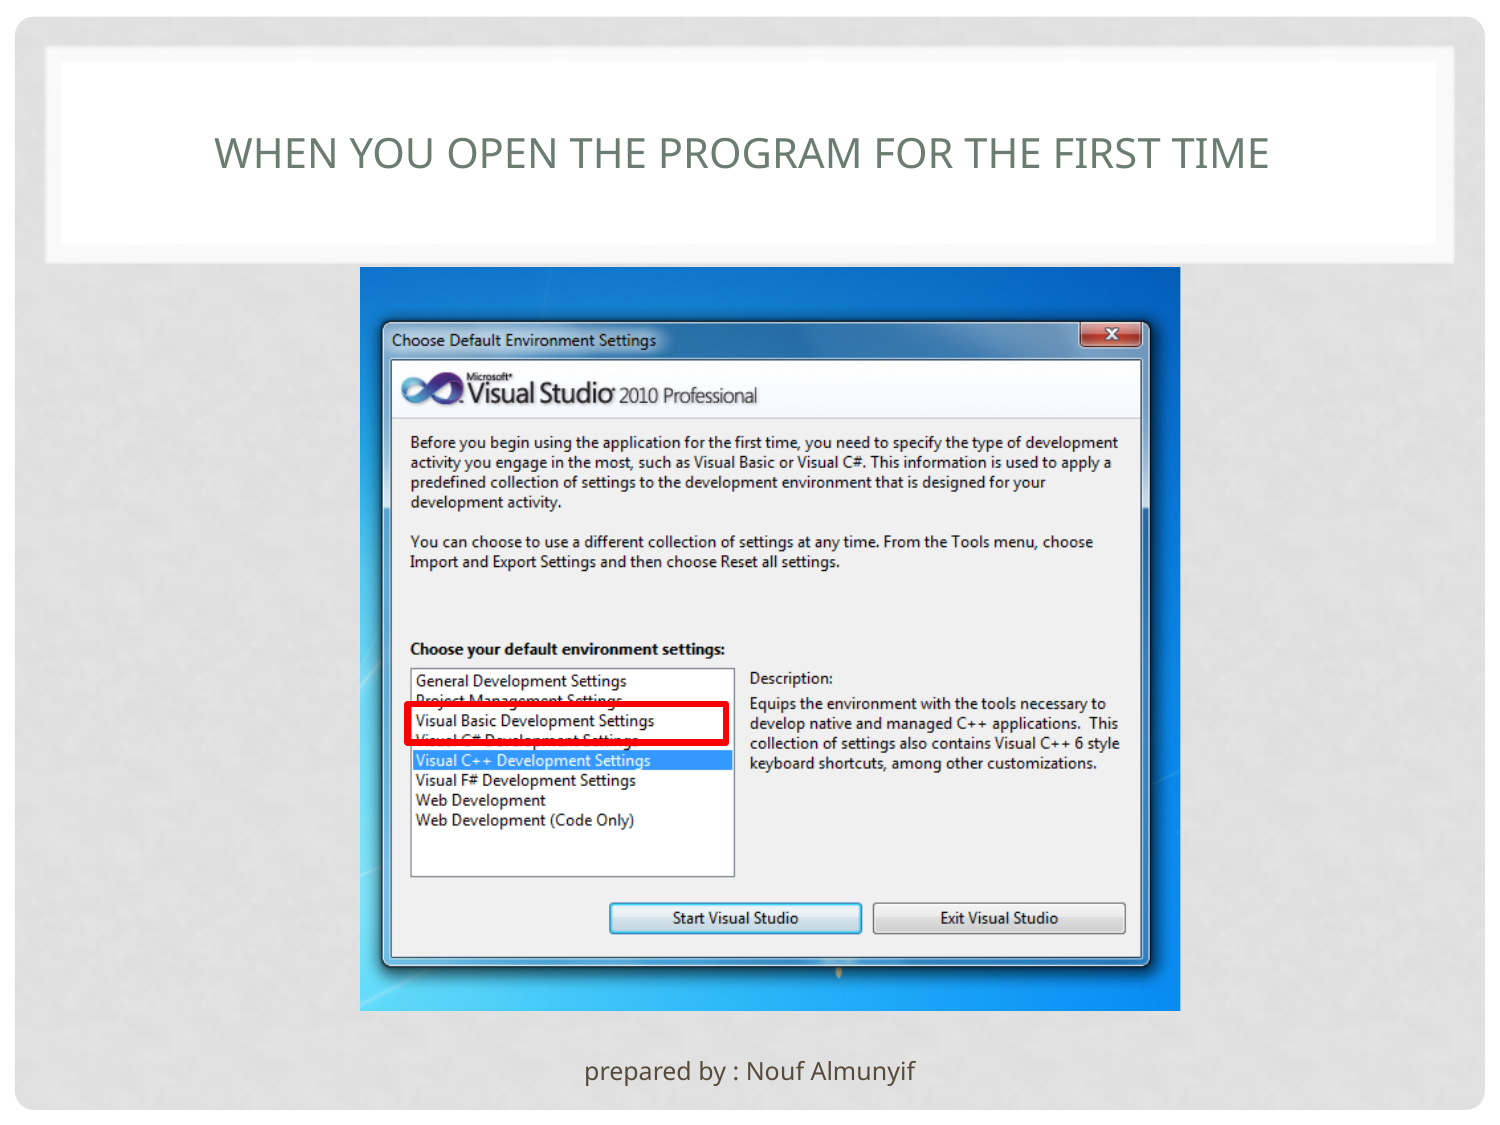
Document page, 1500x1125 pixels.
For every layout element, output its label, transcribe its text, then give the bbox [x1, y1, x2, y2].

footer prepared by : Nouf Almunyif [512, 1042, 988, 1103]
picture [359, 266, 1181, 1012]
title When you open the program for the first time [69, 66, 1425, 238]
